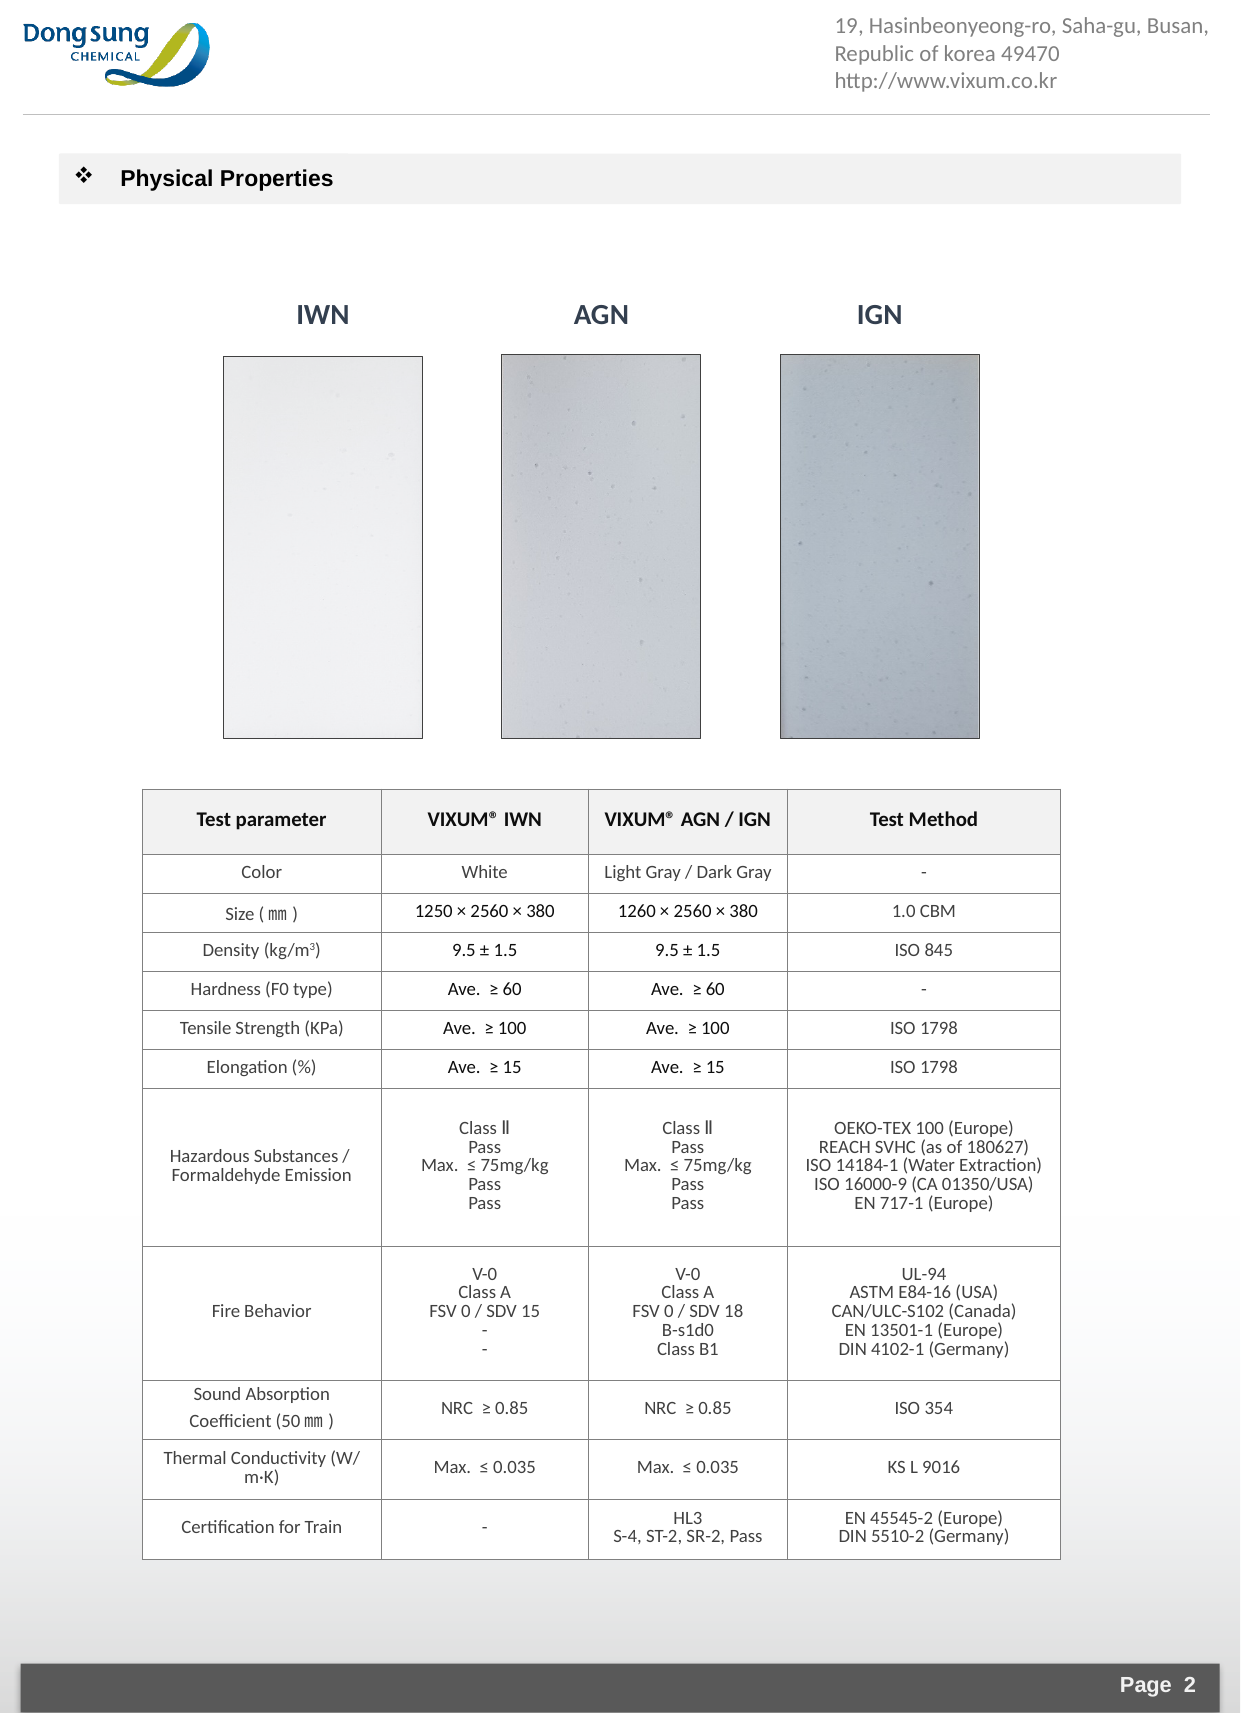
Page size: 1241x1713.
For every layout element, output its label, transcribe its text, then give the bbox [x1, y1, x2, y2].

picture [224, 357, 422, 738]
table_cell Ave. ≥ 60 [382, 972, 588, 1010]
table_cell Light Gray / Dark Gray [589, 855, 787, 893]
table_cell Elongation (%) [143, 1050, 381, 1088]
table_cell Ave. ≥ 60 [589, 972, 787, 1010]
table_cell Ave. ≥ 15 [382, 1050, 588, 1088]
table_cell NRC ≥ 0.85 [382, 1381, 588, 1439]
table_cell 9.5 ± 1.5 [589, 933, 787, 971]
table_cell Tensile Strength (KPa) [143, 1011, 381, 1049]
table_cell NRC ≥ 0.85 [589, 1381, 787, 1439]
text_box Page 2 [949, 1663, 1211, 1705]
table_cell Class Ⅱ Pass Max. ≤ 75mg/kg Pass Pass [589, 1089, 787, 1246]
table_cell 1.0 CBM [788, 894, 1060, 932]
table_cell ISO 1798 [788, 1050, 1060, 1088]
text_box [0, 1214, 1241, 1713]
table_cell Fire Behavior [143, 1247, 381, 1380]
table_cell Sound Absorption Coefficient (50㎜) [143, 1381, 381, 1439]
table_cell V-0 Class A FSV 0 / SDV 18 B-s1d0 Class B1 [589, 1247, 787, 1380]
picture [6, 0, 224, 128]
table_cell Size (㎜) [143, 894, 381, 932]
table_header Test parameter [143, 790, 381, 854]
table_cell Certification for Train [143, 1500, 381, 1559]
table_cell KS L 9016 [788, 1440, 1060, 1499]
table_cell Max. ≤ 0.035 [382, 1440, 588, 1499]
table_cell ISO 1798 [788, 1011, 1060, 1049]
table_cell Hardness (F0 type) [143, 972, 381, 1010]
table_header VIXUM® AGN / IGN [589, 790, 787, 854]
table_cell HL3 S-4, ST-2, SR-2, Pass [589, 1500, 787, 1559]
table_cell ISO 354 [788, 1381, 1060, 1439]
table_cell UL-94 ASTM E84-16 (USA) CAN/ULC-S102 (Canada) EN 13501-1 (Europe) DIN 4102-1 (Germany) [788, 1247, 1060, 1380]
text_box [57, 152, 1183, 206]
table_cell White [382, 855, 588, 893]
table_header Test Method [788, 790, 1060, 854]
table_cell 1260 × 2560 × 380 [589, 894, 787, 932]
table_cell OEKO-TEX 100 (Europe) REACH SVHC (as of 180627) ISO 14184-1 (Water Extraction) ISO 16000-9 (CA 01350/USA) EN 717-1 (Europe) [788, 1089, 1060, 1246]
text_box AGN [495, 287, 708, 338]
table_cell - [382, 1500, 588, 1559]
table_cell Color [143, 855, 381, 893]
table_cell 9.5 ± 1.5 [382, 933, 588, 971]
table_cell ISO 845 [788, 933, 1060, 971]
table_cell Density (kg/m3) [143, 933, 381, 971]
table_cell Ave. ≥ 100 [589, 1011, 787, 1049]
text_box Physical Properties [58, 156, 790, 199]
text_box IWN [217, 287, 429, 338]
table_cell Thermal Conductivity (W/m·K) [143, 1440, 381, 1499]
text_box IGN [773, 287, 986, 338]
text_box 19, Hasinbeonyeong-ro, Saha-gu, Busan, Republic of korea 49470 http://www.vixum.co.kr [819, 3, 1241, 101]
text_box [20, 1663, 1221, 1713]
table_cell Max. ≤ 0.035 [589, 1440, 787, 1499]
table_header VIXUM® IWN [382, 790, 588, 854]
table_cell V-0 Class A FSV 0 / SDV 15 - - [382, 1247, 588, 1380]
table_cell Ave. ≥ 15 [589, 1050, 787, 1088]
table_cell 1250 × 2560 × 380 [382, 894, 588, 932]
picture [780, 355, 979, 738]
table_cell Class Ⅱ Pass Max. ≤ 75mg/kg Pass Pass [382, 1089, 588, 1246]
table_cell - [788, 972, 1060, 1010]
table_cell Ave. ≥ 100 [382, 1011, 588, 1049]
table_cell - [788, 855, 1060, 893]
picture [502, 355, 701, 738]
table_cell Hazardous Substances / Formaldehyde Emission [143, 1089, 381, 1246]
table_cell EN 45545-2 (Europe) DIN 5510-2 (Germany) [788, 1500, 1060, 1559]
